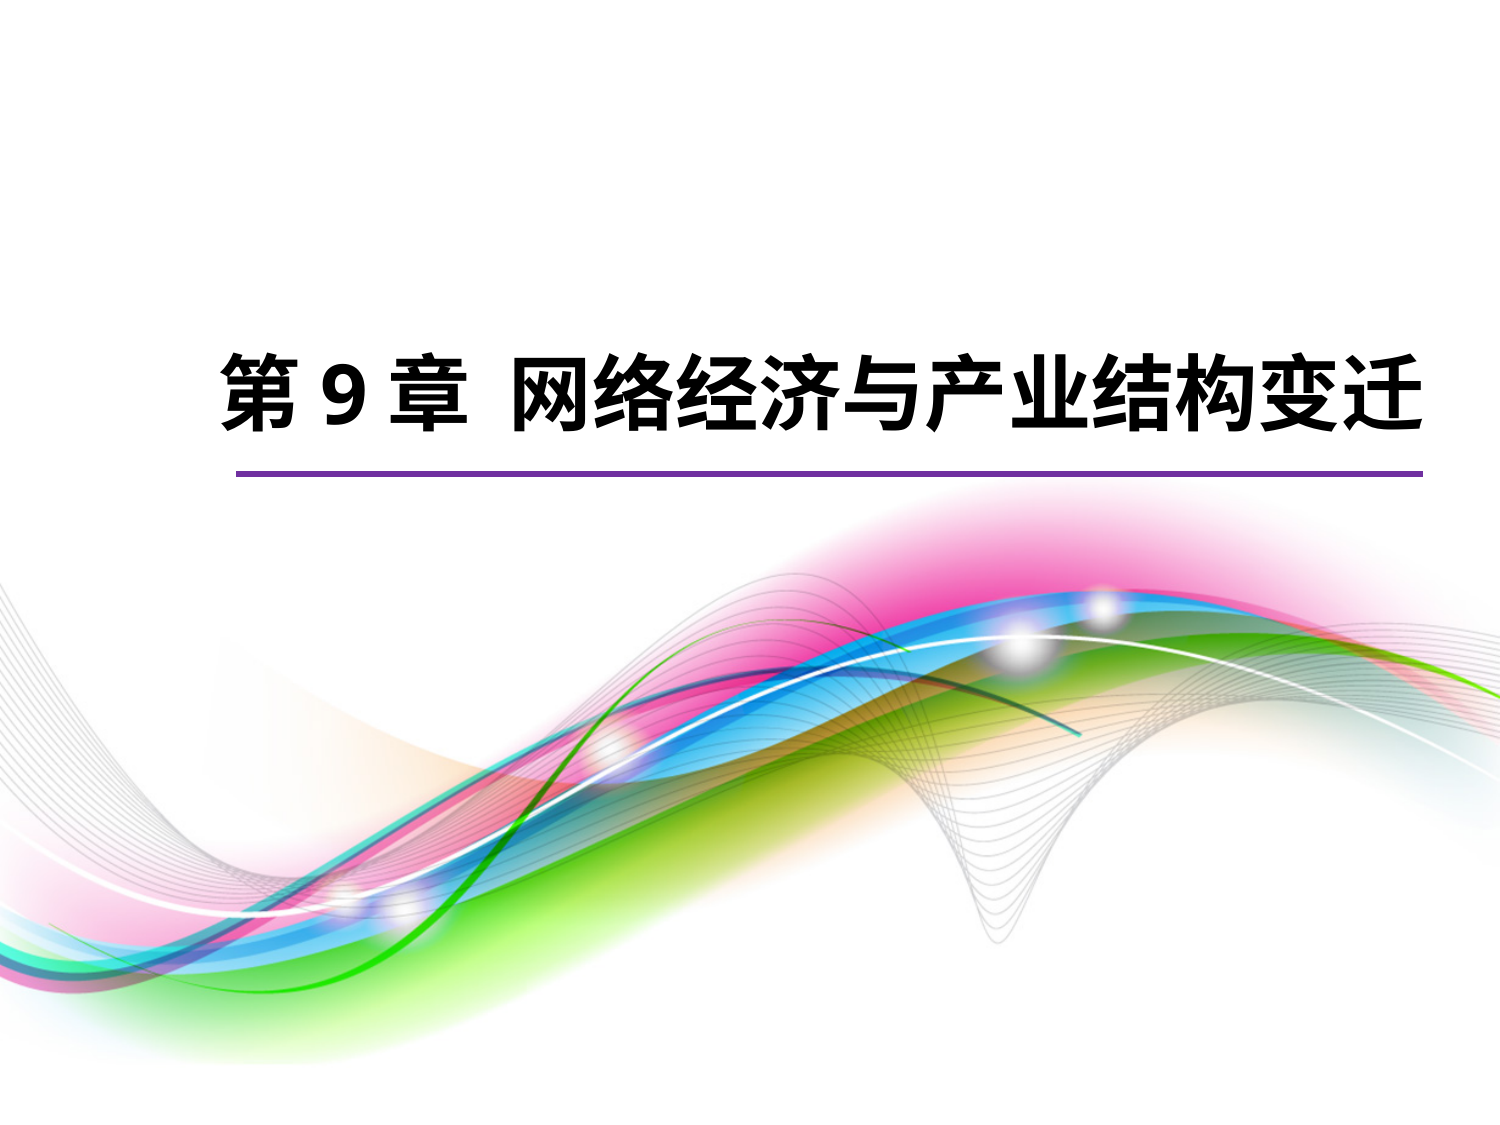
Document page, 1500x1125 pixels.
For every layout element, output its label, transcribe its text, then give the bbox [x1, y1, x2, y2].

picture [0, 290, 1500, 1125]
title 第9章 网络经济与产业结构变迁 [182, 331, 1460, 451]
